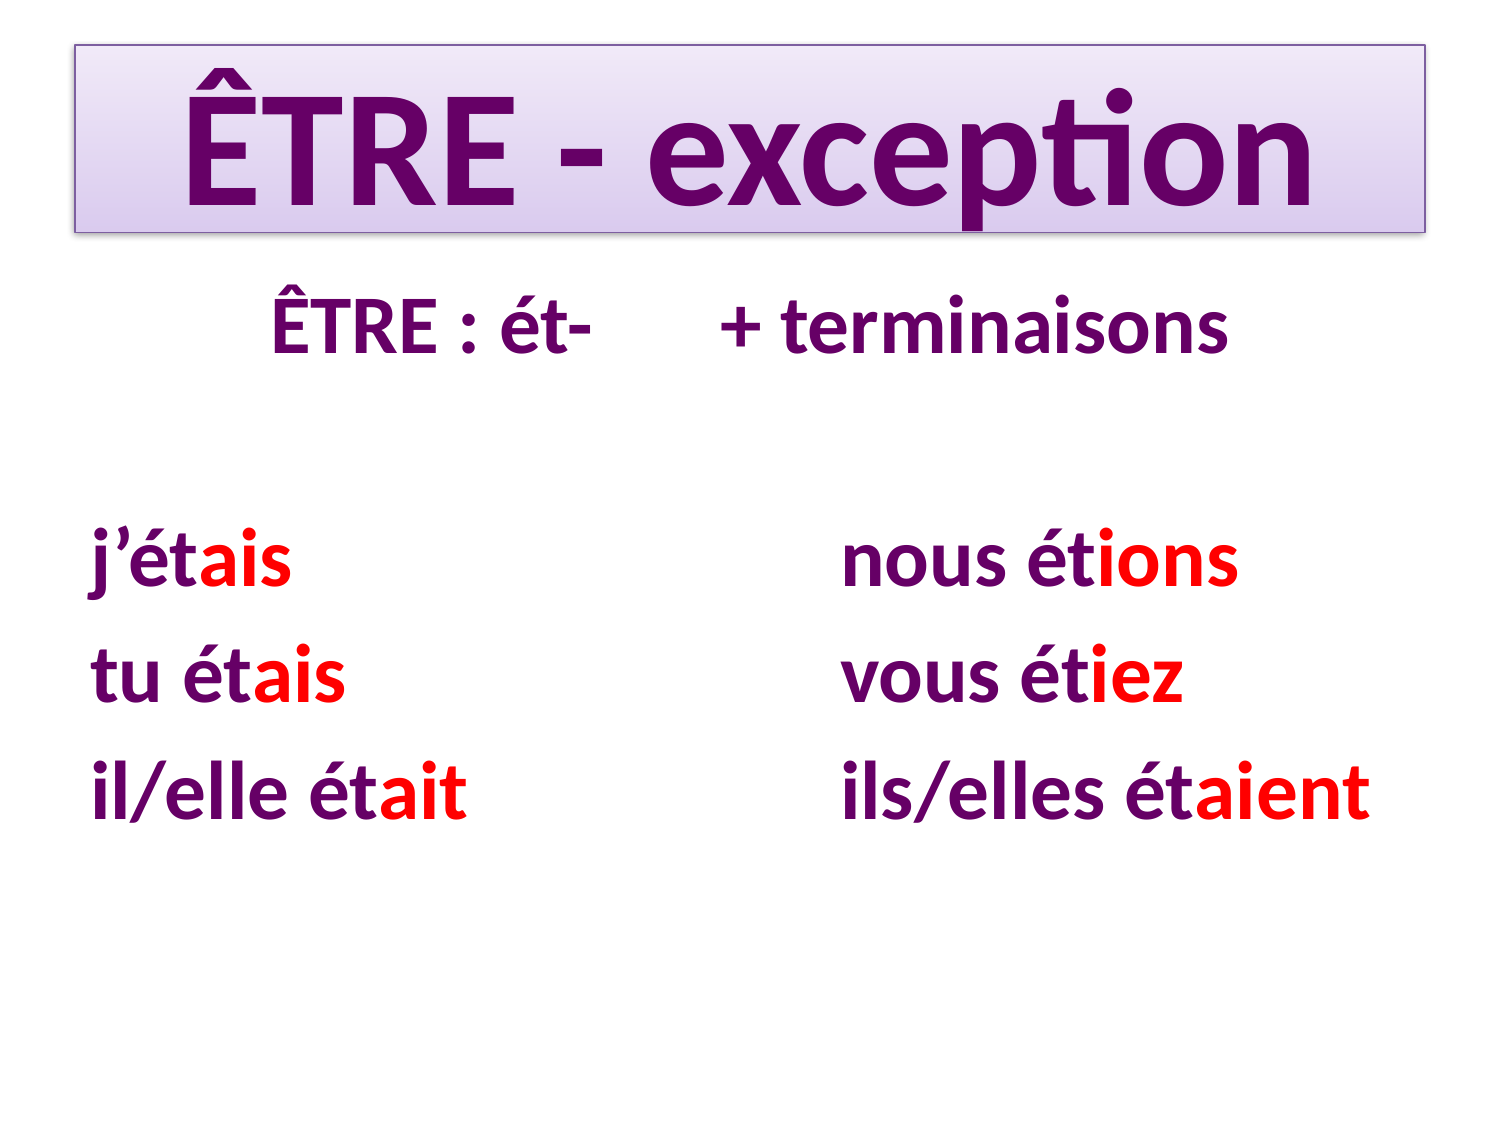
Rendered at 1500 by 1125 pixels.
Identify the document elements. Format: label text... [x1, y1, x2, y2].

title ÊTRE - exception [74, 44, 1426, 233]
list ÊTRE : ét- + terminaisons j’étais nous étions tu étais vous étiez il/elle était ils/elles étaient [75, 262, 1425, 1005]
